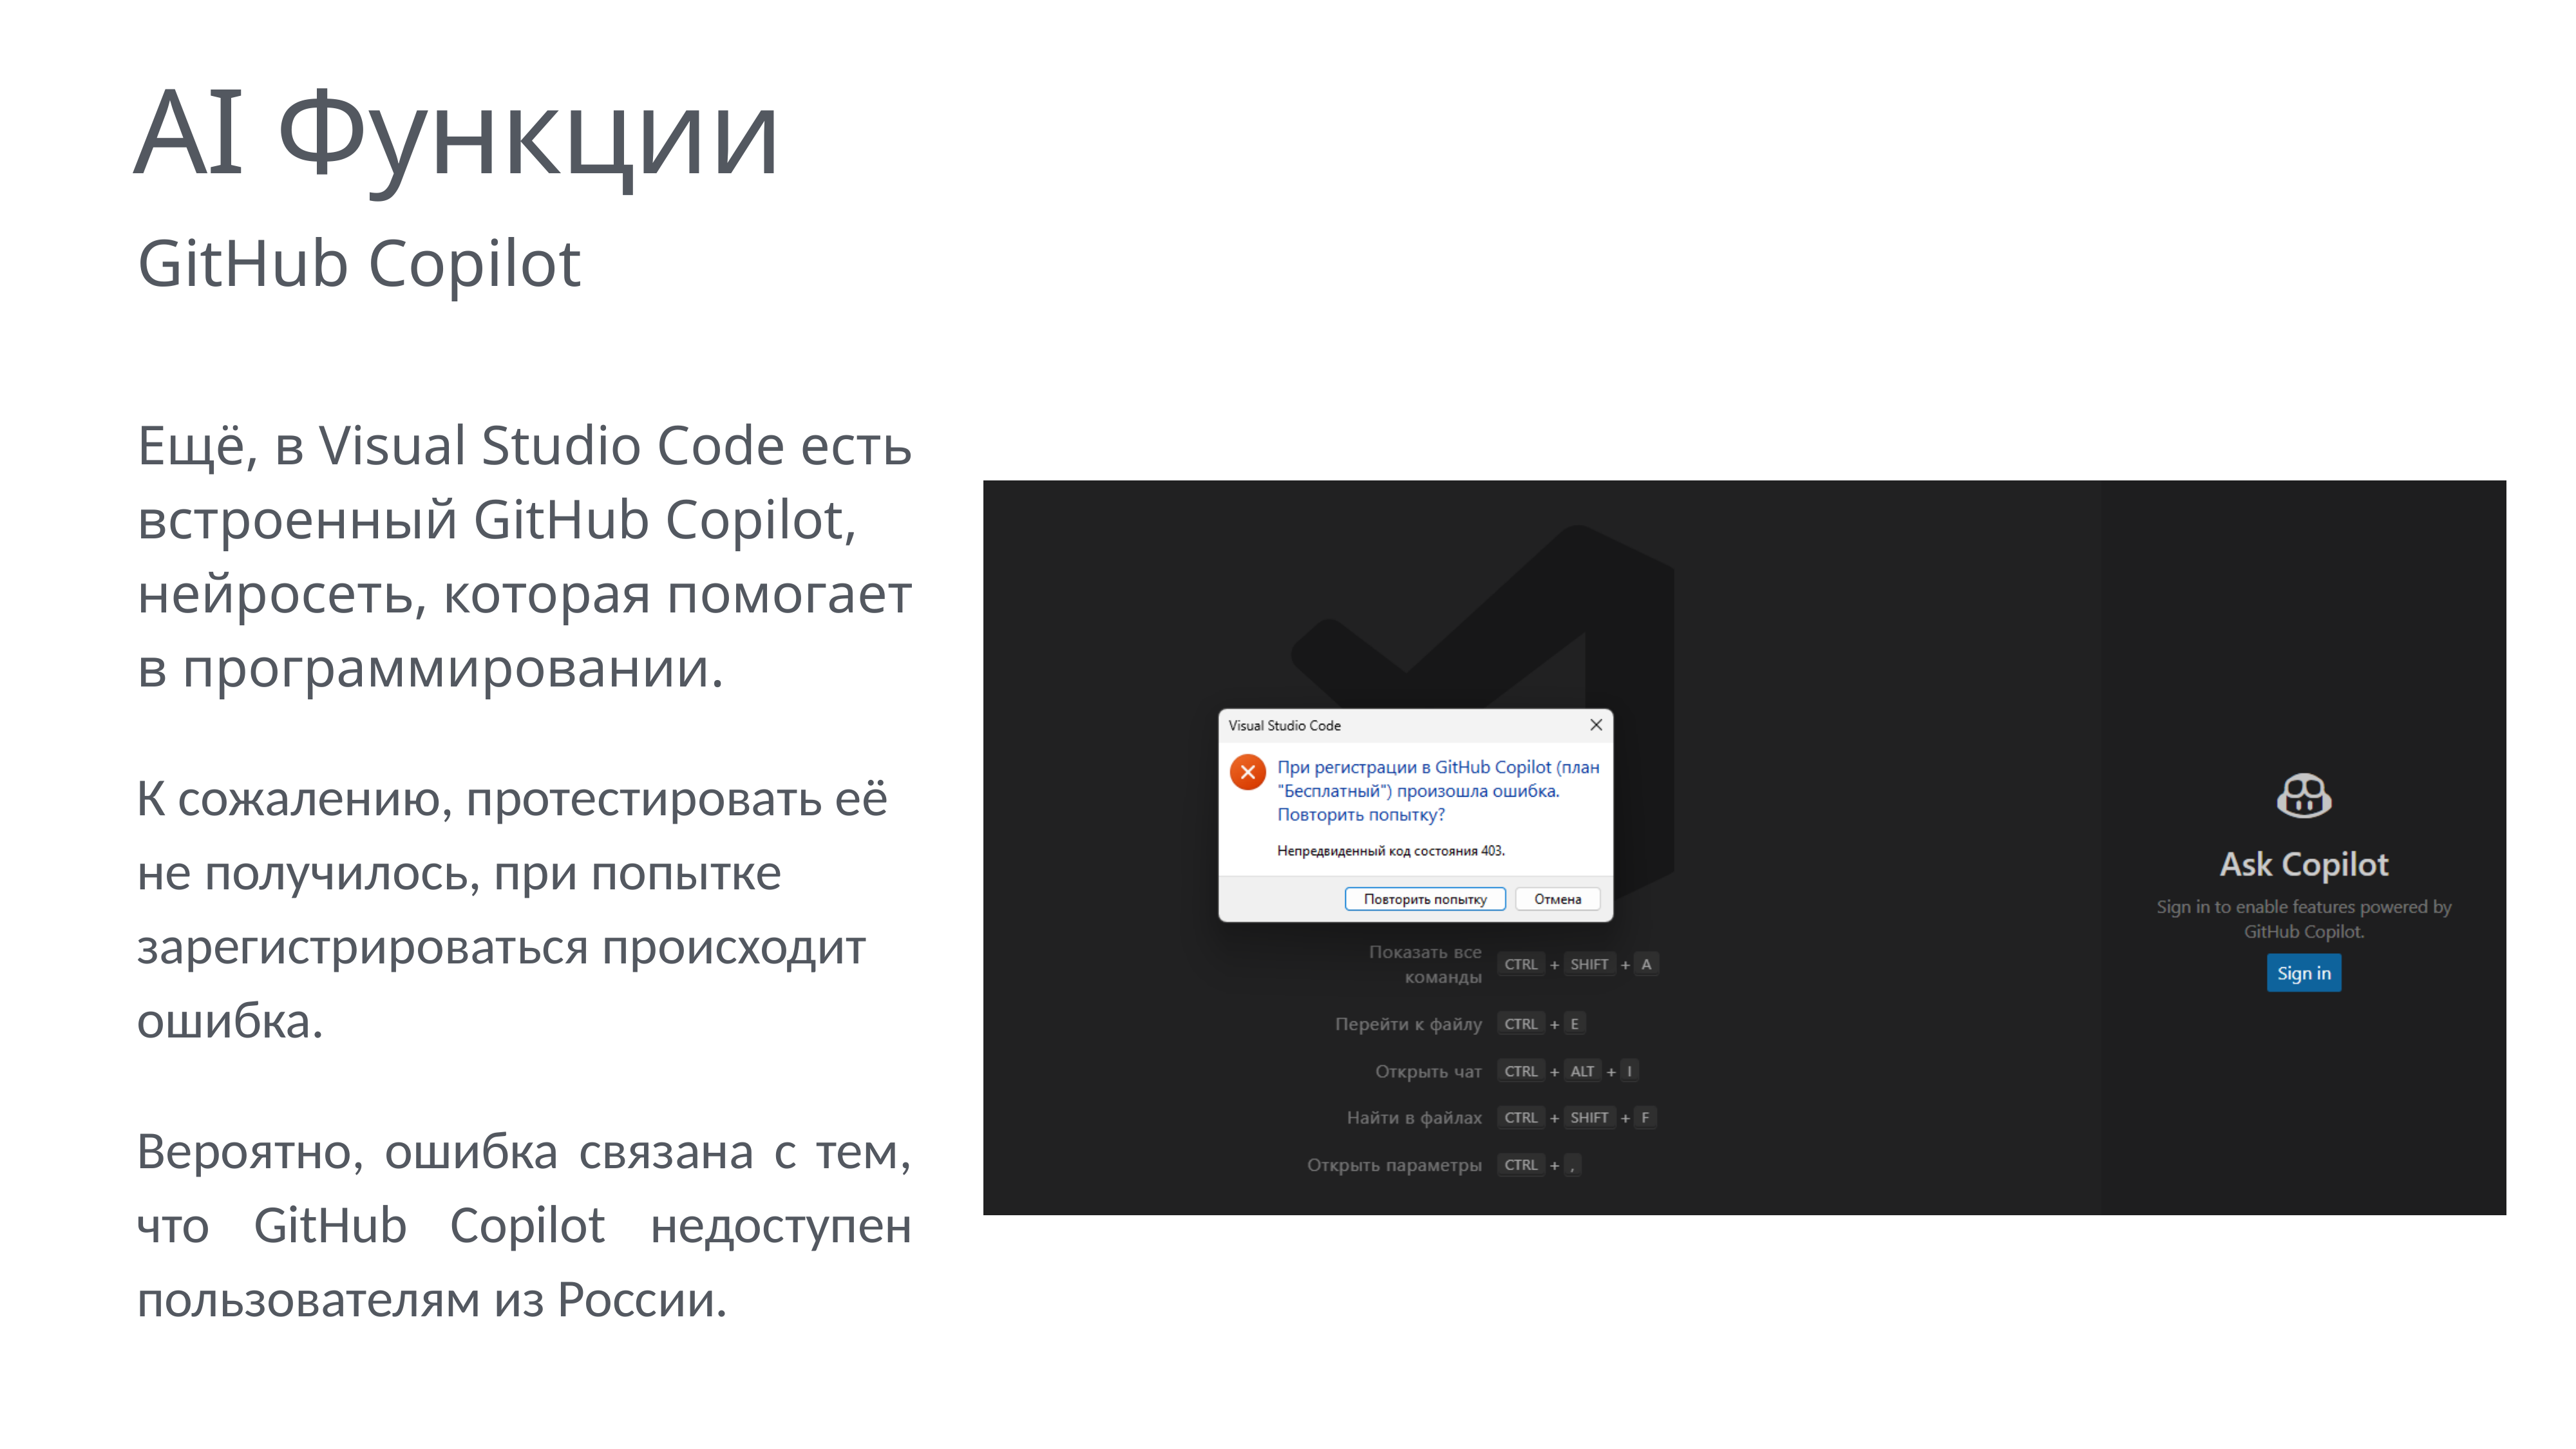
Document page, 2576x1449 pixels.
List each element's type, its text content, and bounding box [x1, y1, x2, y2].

text_box К сожалению, протестировать её не получилось, при попытке зарегистрироваться происходит ошибка. [127, 748, 911, 1054]
text_box Вероятно, ошибка связана с тем, что GitHub Copilot недоступен пользователям из России. [127, 1100, 923, 1332]
text_box Ещё, в Visual Studio Code есть встроенный GitHub Copilot, нейросеть, которая помогает в программировании. [127, 397, 963, 703]
title AI Функции [127, 66, 2449, 205]
picture [983, 480, 2506, 1216]
text_box GitHub Copilot [127, 205, 2449, 305]
